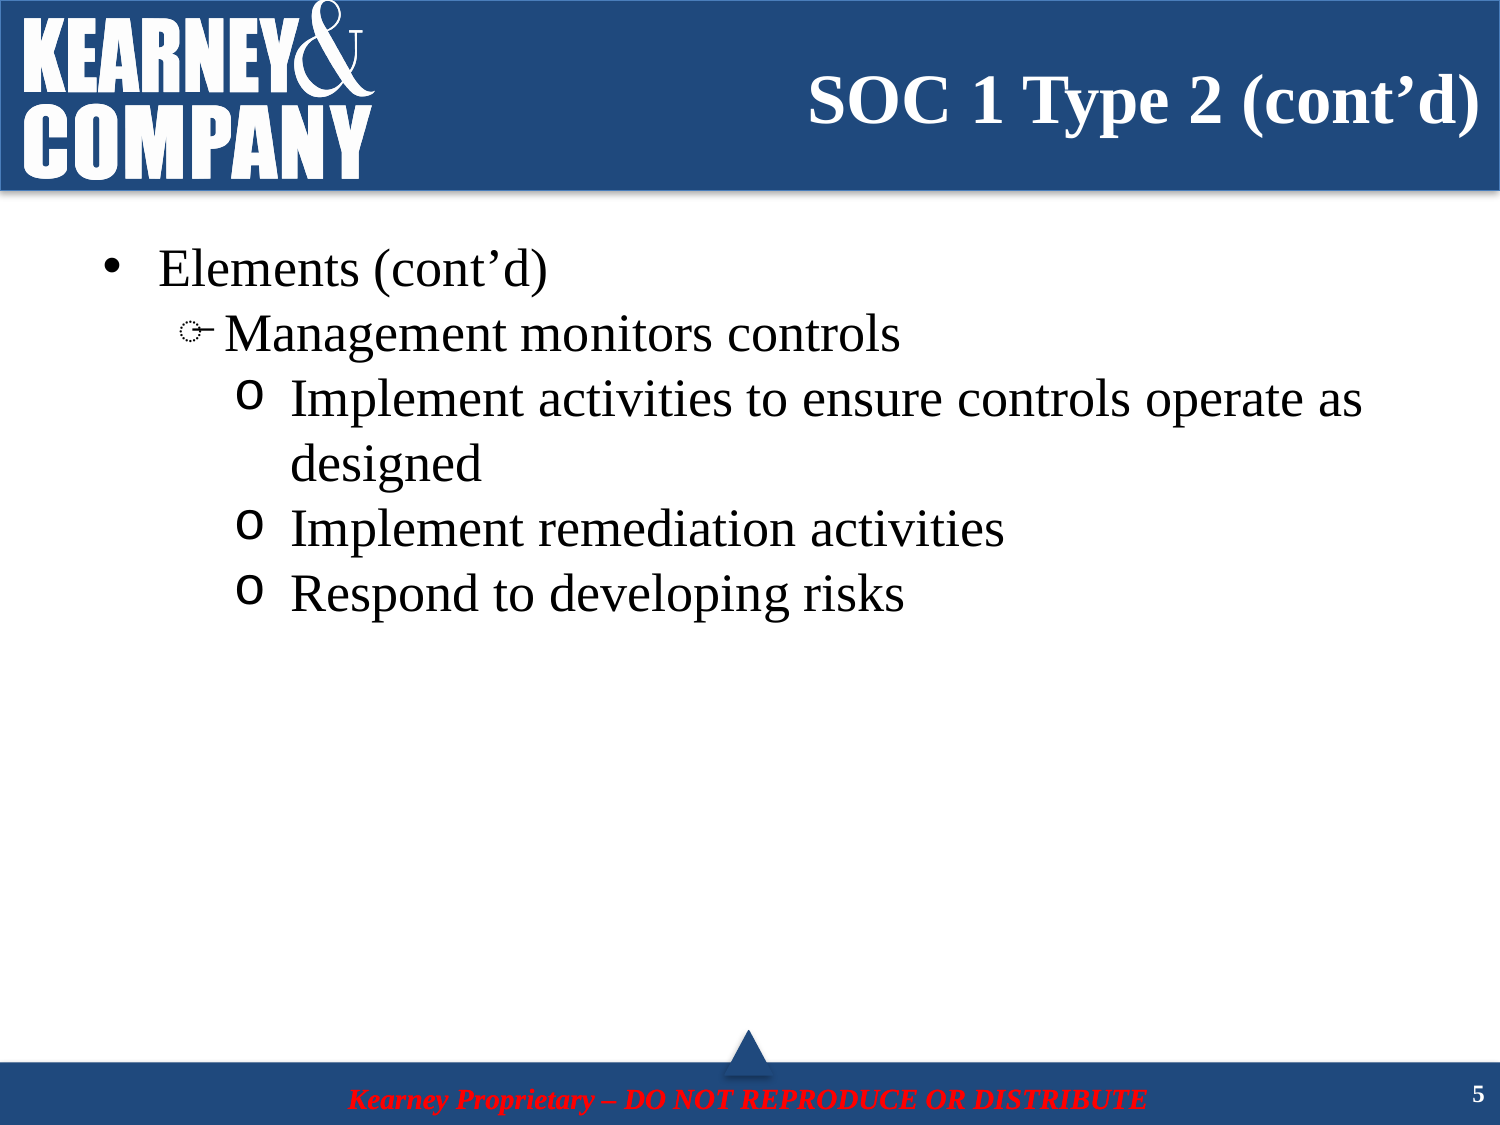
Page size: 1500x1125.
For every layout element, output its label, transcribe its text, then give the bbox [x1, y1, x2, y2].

picture [24, 0, 375, 180]
list Elements (cont’d) Management monitors controls Implement activities to ensure controls operate as designed Implement remediation activities Respond to developing risks [87, 224, 1438, 1018]
title SOC 1 Type 2 (cont’d) [387, 1, 1497, 189]
slide_number 4 [1149, 1062, 1500, 1123]
